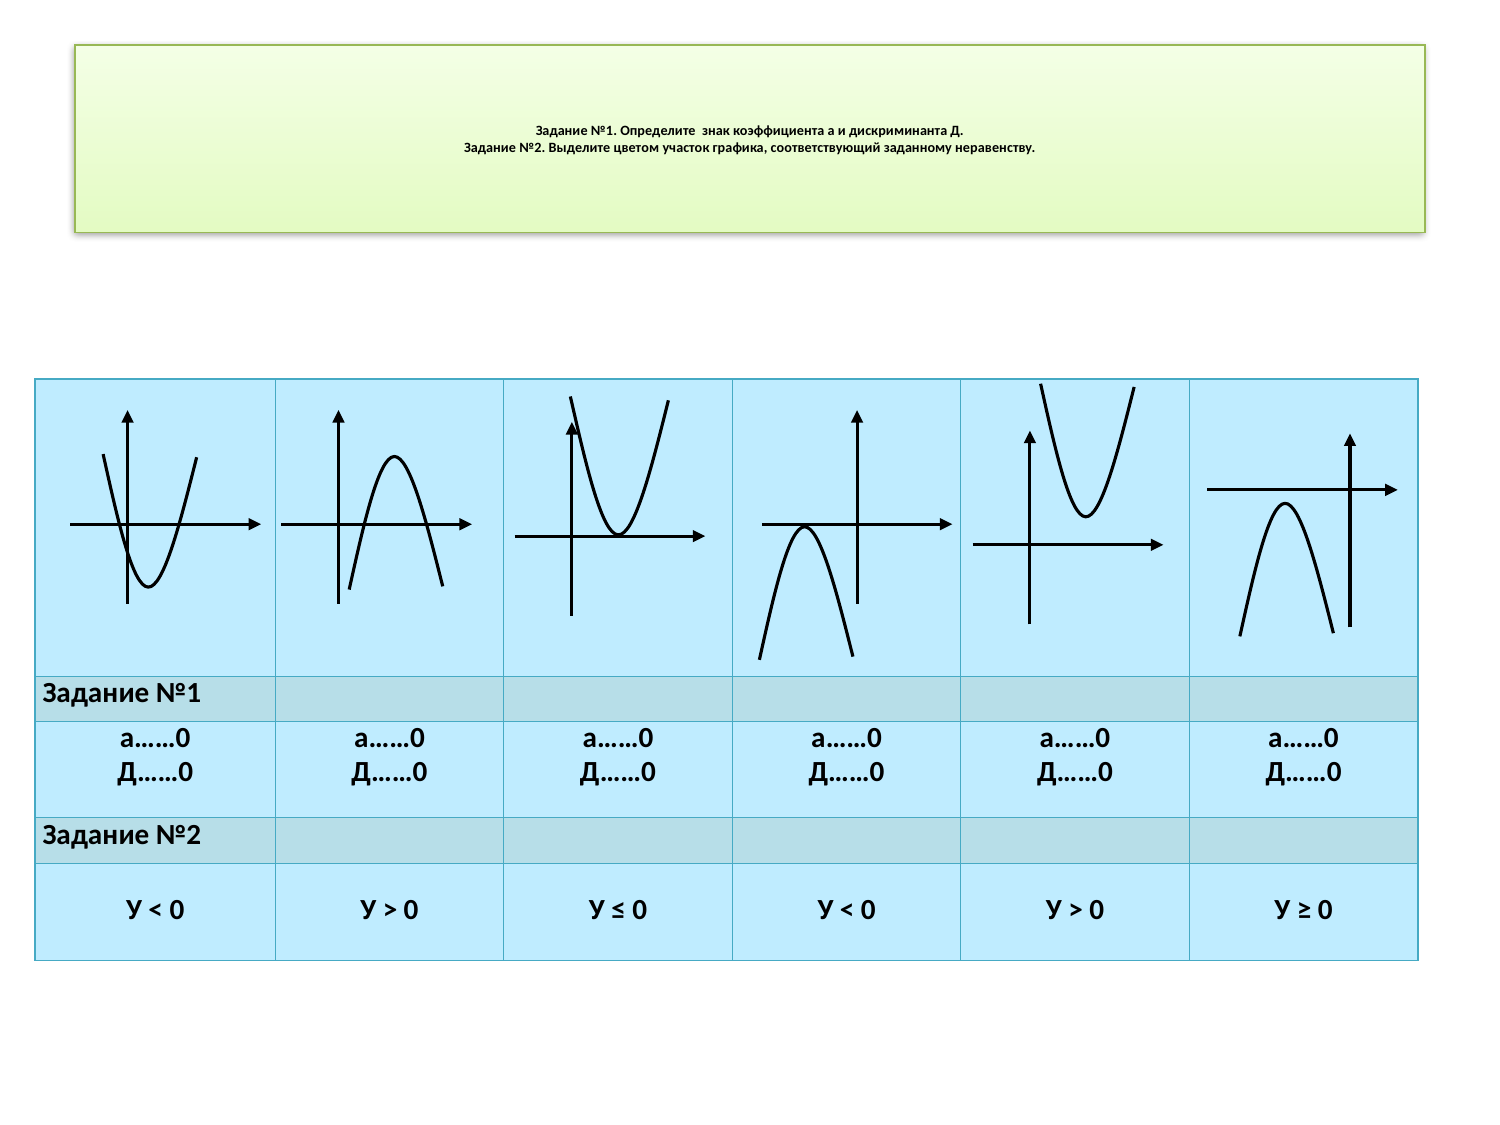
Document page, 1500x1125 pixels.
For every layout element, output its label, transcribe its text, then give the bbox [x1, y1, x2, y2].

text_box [1206, 433, 1398, 653]
title Задание №1. Определите знак коэффициента а и дискриминанта Д. Задание №2. Выделите цветом участок графика, соответствующий заданному неравенству. [74, 44, 1426, 233]
table_cell а……0 Д……0 [733, 722, 960, 817]
table_cell Задание №1 [36, 677, 275, 721]
table_header [1190, 380, 1417, 676]
table_cell [276, 677, 503, 721]
table_cell У < 0 [36, 864, 275, 960]
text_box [514, 379, 706, 617]
table_cell У > 0 [276, 864, 503, 960]
table_cell Задание №2 [36, 818, 275, 863]
table_cell [733, 677, 960, 721]
table_cell а……0 Д……0 [504, 722, 732, 817]
table_cell У ≤ 0 [504, 864, 732, 960]
table_cell У < 0 [733, 864, 960, 960]
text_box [70, 409, 262, 605]
table_cell [1190, 677, 1417, 721]
table_header [733, 380, 960, 676]
table_cell [961, 818, 1189, 863]
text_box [739, 409, 953, 677]
table_header [276, 380, 503, 676]
table_cell [276, 818, 503, 863]
table_cell У > 0 [961, 864, 1189, 960]
table_cell [733, 818, 960, 863]
table_header [504, 380, 732, 676]
table_header [36, 380, 275, 676]
table_cell а……0 Д……0 [1190, 722, 1417, 817]
table_cell [504, 677, 732, 721]
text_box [972, 367, 1164, 625]
table_cell [961, 677, 1189, 721]
table_cell а……0 Д……0 [961, 722, 1189, 817]
table_header [961, 380, 1189, 676]
table_cell [504, 818, 732, 863]
table_cell а……0 Д……0 [36, 722, 275, 817]
table_cell У ≥ 0 [1190, 864, 1417, 960]
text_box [280, 409, 473, 606]
table_cell а……0 Д……0 [276, 722, 503, 817]
table_cell [1190, 818, 1417, 863]
